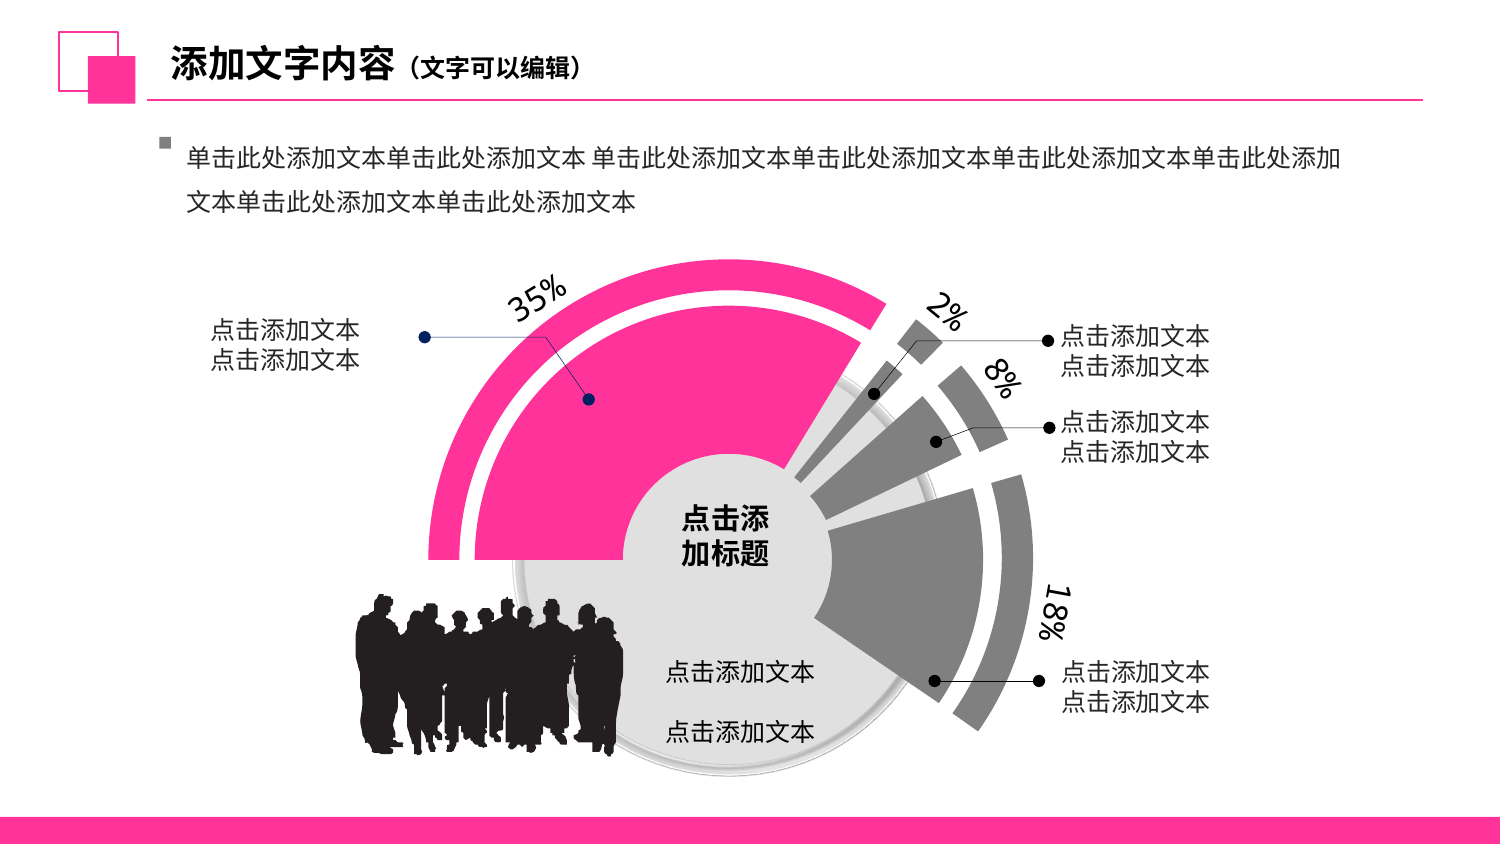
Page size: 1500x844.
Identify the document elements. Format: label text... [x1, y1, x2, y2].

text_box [159, 119, 1366, 221]
text_box 添加文字内容（文字可以编辑） [159, 34, 736, 91]
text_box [195, 256, 1283, 844]
